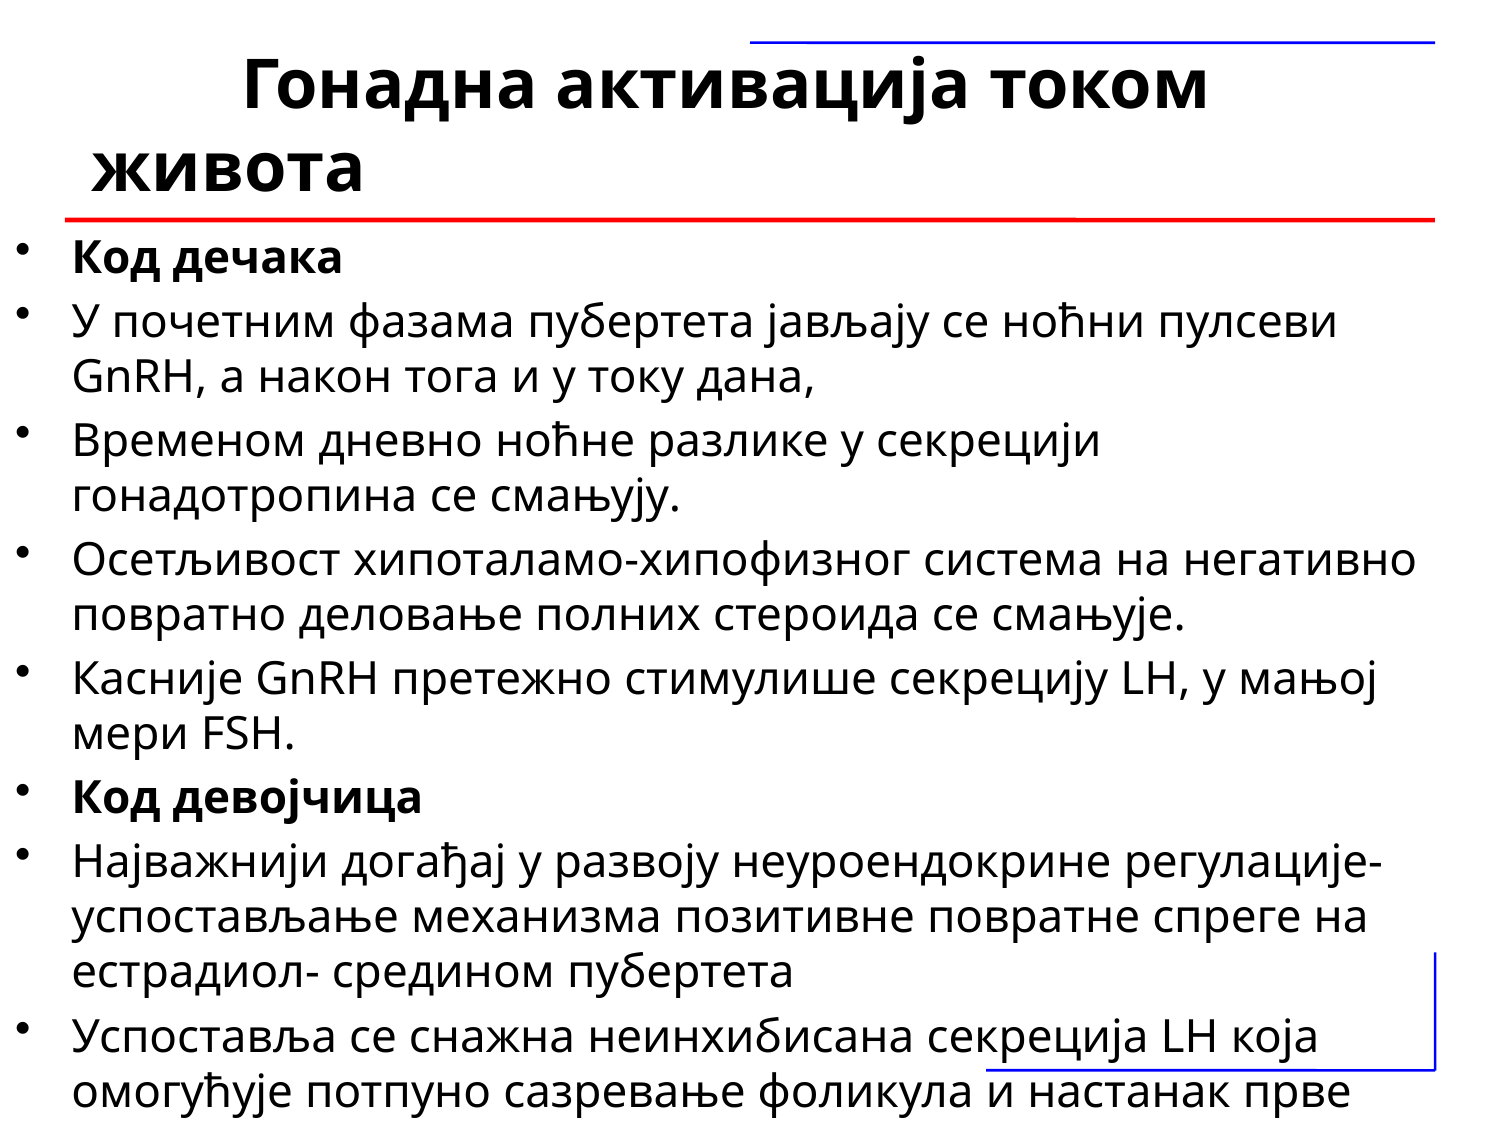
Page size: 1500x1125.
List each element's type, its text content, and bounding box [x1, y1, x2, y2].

list Код дечака У почетним фазама пубертета јављају се ноћни пулсеви GnRH, а након тога и у току дана, Временом дневно ноћне разлике у секрецији гонадотропина се смањују. Осетљивост хипоталамо-хипофизног система на негативно повратно деловање полних стероида се смањује. Касније GnRH претежно стимулише секрецију LH, у мањој мери FSH. Код девојчица Најважнији догађај у развоју неуроендокрине регулације- успостављање механизма позитивне повратне спреге на естрадиол- средином пубертета Успоставља се снажна неинхибисана секреција LH која омогућује потпуно сазревање фоликула и настанак прве овулације [0, 219, 1471, 944]
title Гонадна активација током живота [76, 0, 1426, 213]
